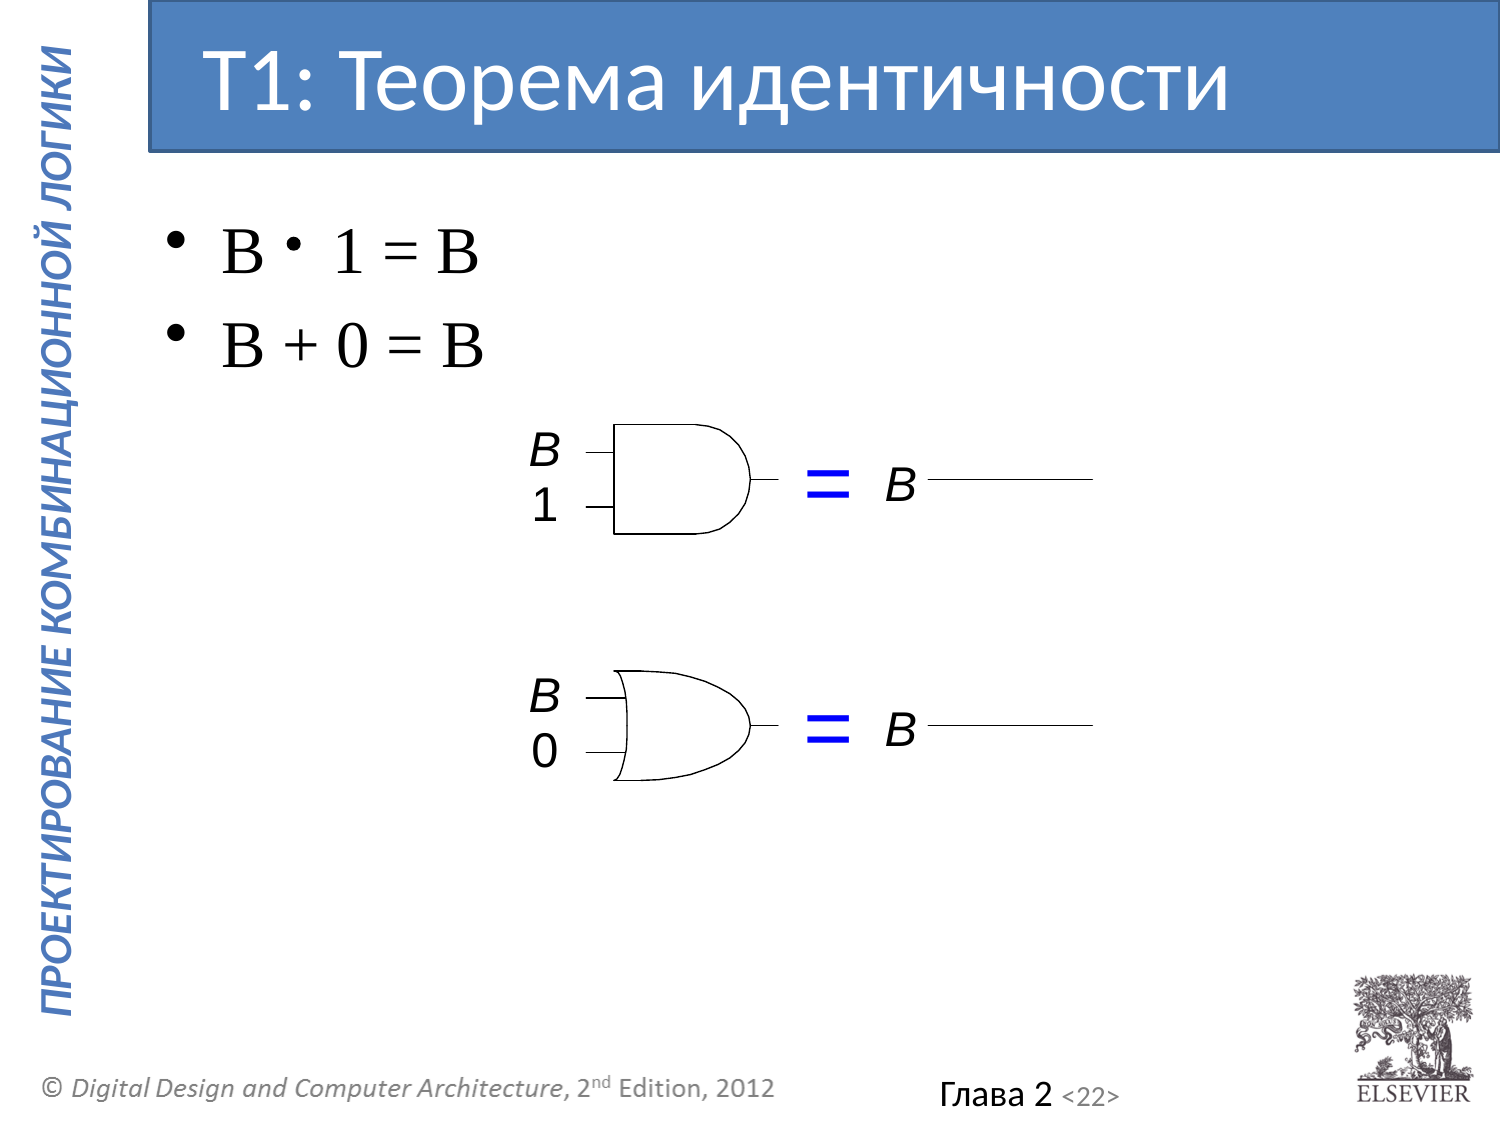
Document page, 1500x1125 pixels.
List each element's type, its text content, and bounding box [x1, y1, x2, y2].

text_box [287, 237, 300, 250]
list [424, 408, 1101, 873]
text_box B 1 = B B + 0 = B [150, 199, 1450, 1013]
text_box T1: Теорема идентичности [187, 11, 1488, 136]
picture [0, 0, 1500, 1125]
